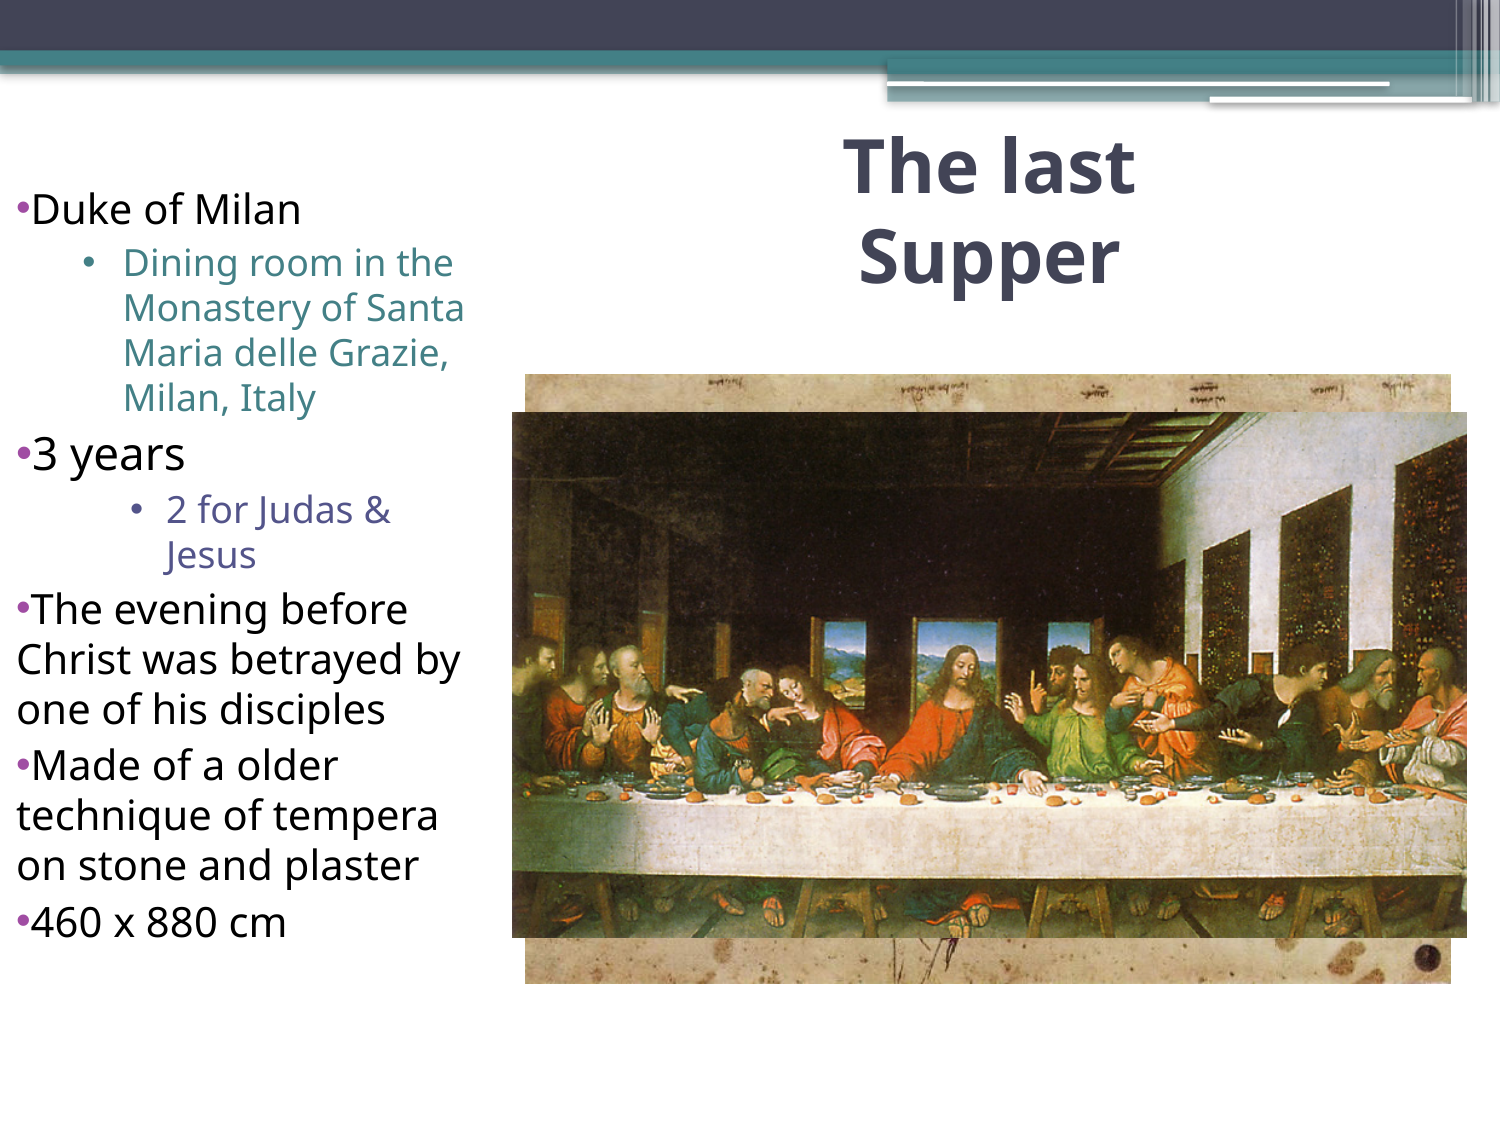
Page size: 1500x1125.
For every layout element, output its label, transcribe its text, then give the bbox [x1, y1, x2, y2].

list Duke of Milan Dining room in the Monastery of Santa Maria delle Grazie, Milan, Italy 3 years 2 for Judas & Jesus The evening before Christ was betrayed by one of his disciples Made of a older technique of tempera on stone and plaster 460 x 880 cm [0, 174, 488, 1000]
title The last Supper [712, 162, 1268, 307]
picture [512, 374, 1467, 984]
